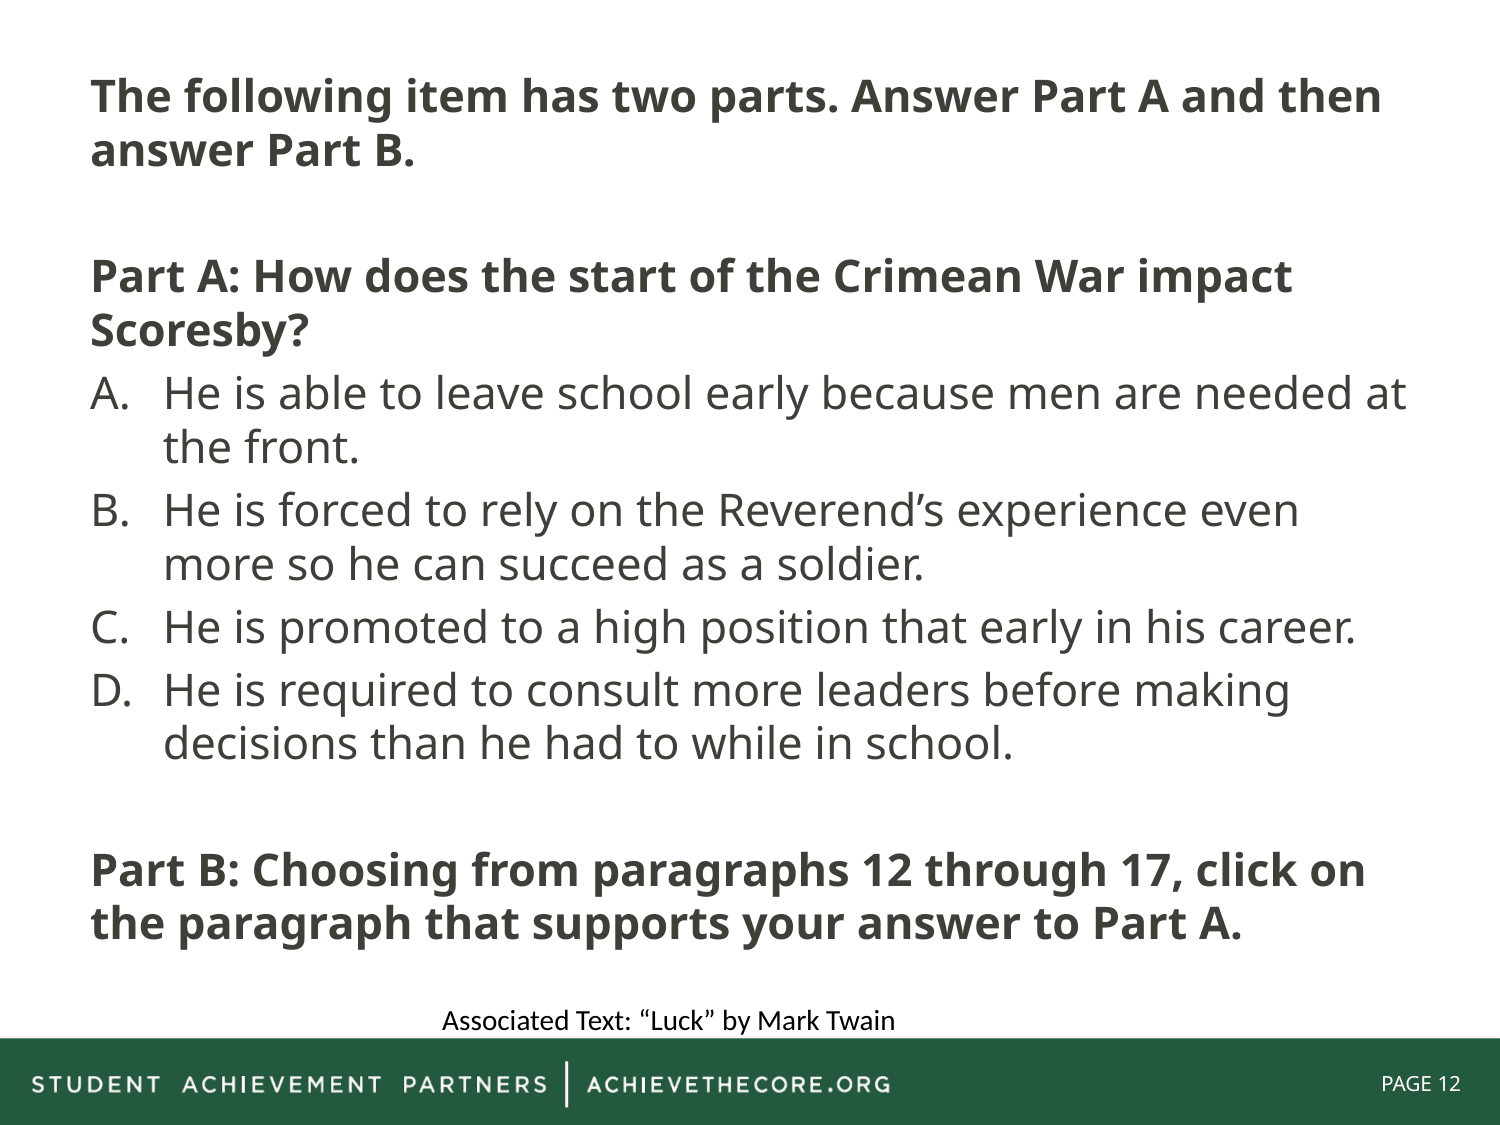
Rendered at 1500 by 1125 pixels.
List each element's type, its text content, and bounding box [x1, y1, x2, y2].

text_box Associated Text: “Luck” by Mark Twain [427, 993, 911, 1044]
list The following item has two parts. Answer Part A and then answer Part B. Part A: How does the start of the Crimean War impact Scoresby? He is able to leave school early because men are needed at the front. He is forced to rely on the Reverend’s experience even more so he can succeed as a soldier. He is promoted to a high position that early in his career. He is required to consult more leaders before making decisions than he had to while in school. Part B: Choosing from paragraphs 12 through 17, click on the paragraph that supports your answer to Part A. [75, 60, 1425, 975]
